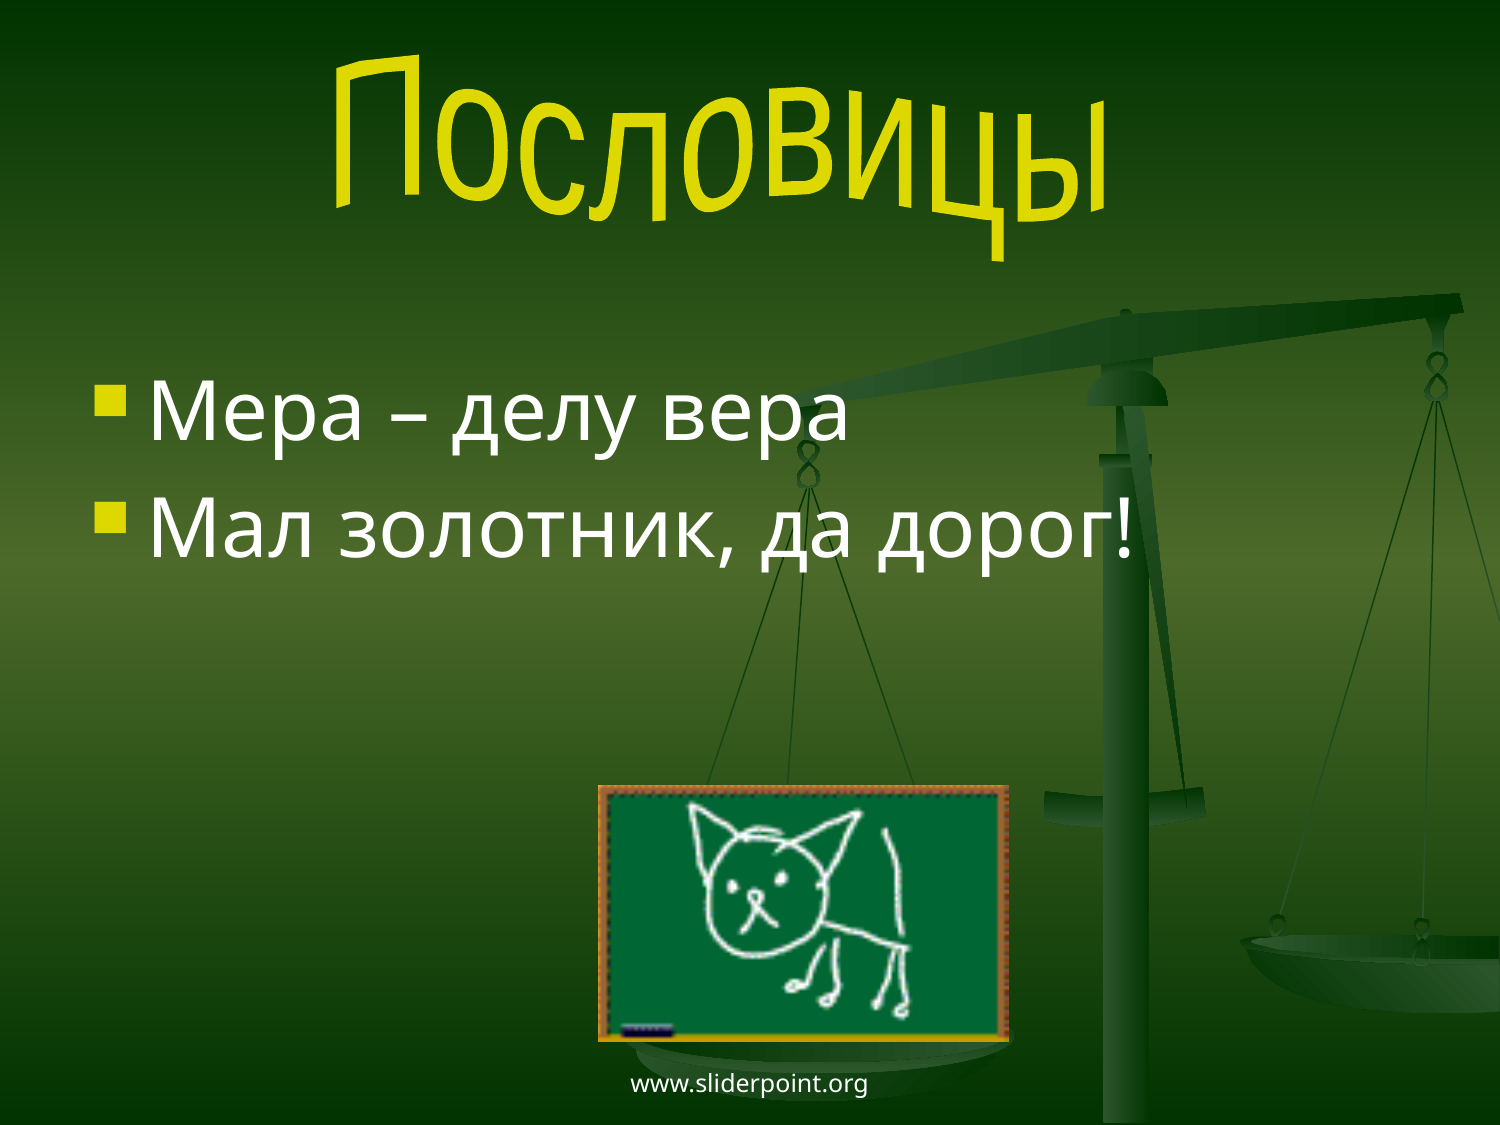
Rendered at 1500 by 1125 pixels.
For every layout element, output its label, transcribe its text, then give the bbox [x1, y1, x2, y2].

picture [598, 784, 1009, 1042]
footer www.sliderpoint.org [512, 1029, 988, 1106]
list Мера – делу вера Мал золотник, да дорог! [74, 349, 1426, 929]
